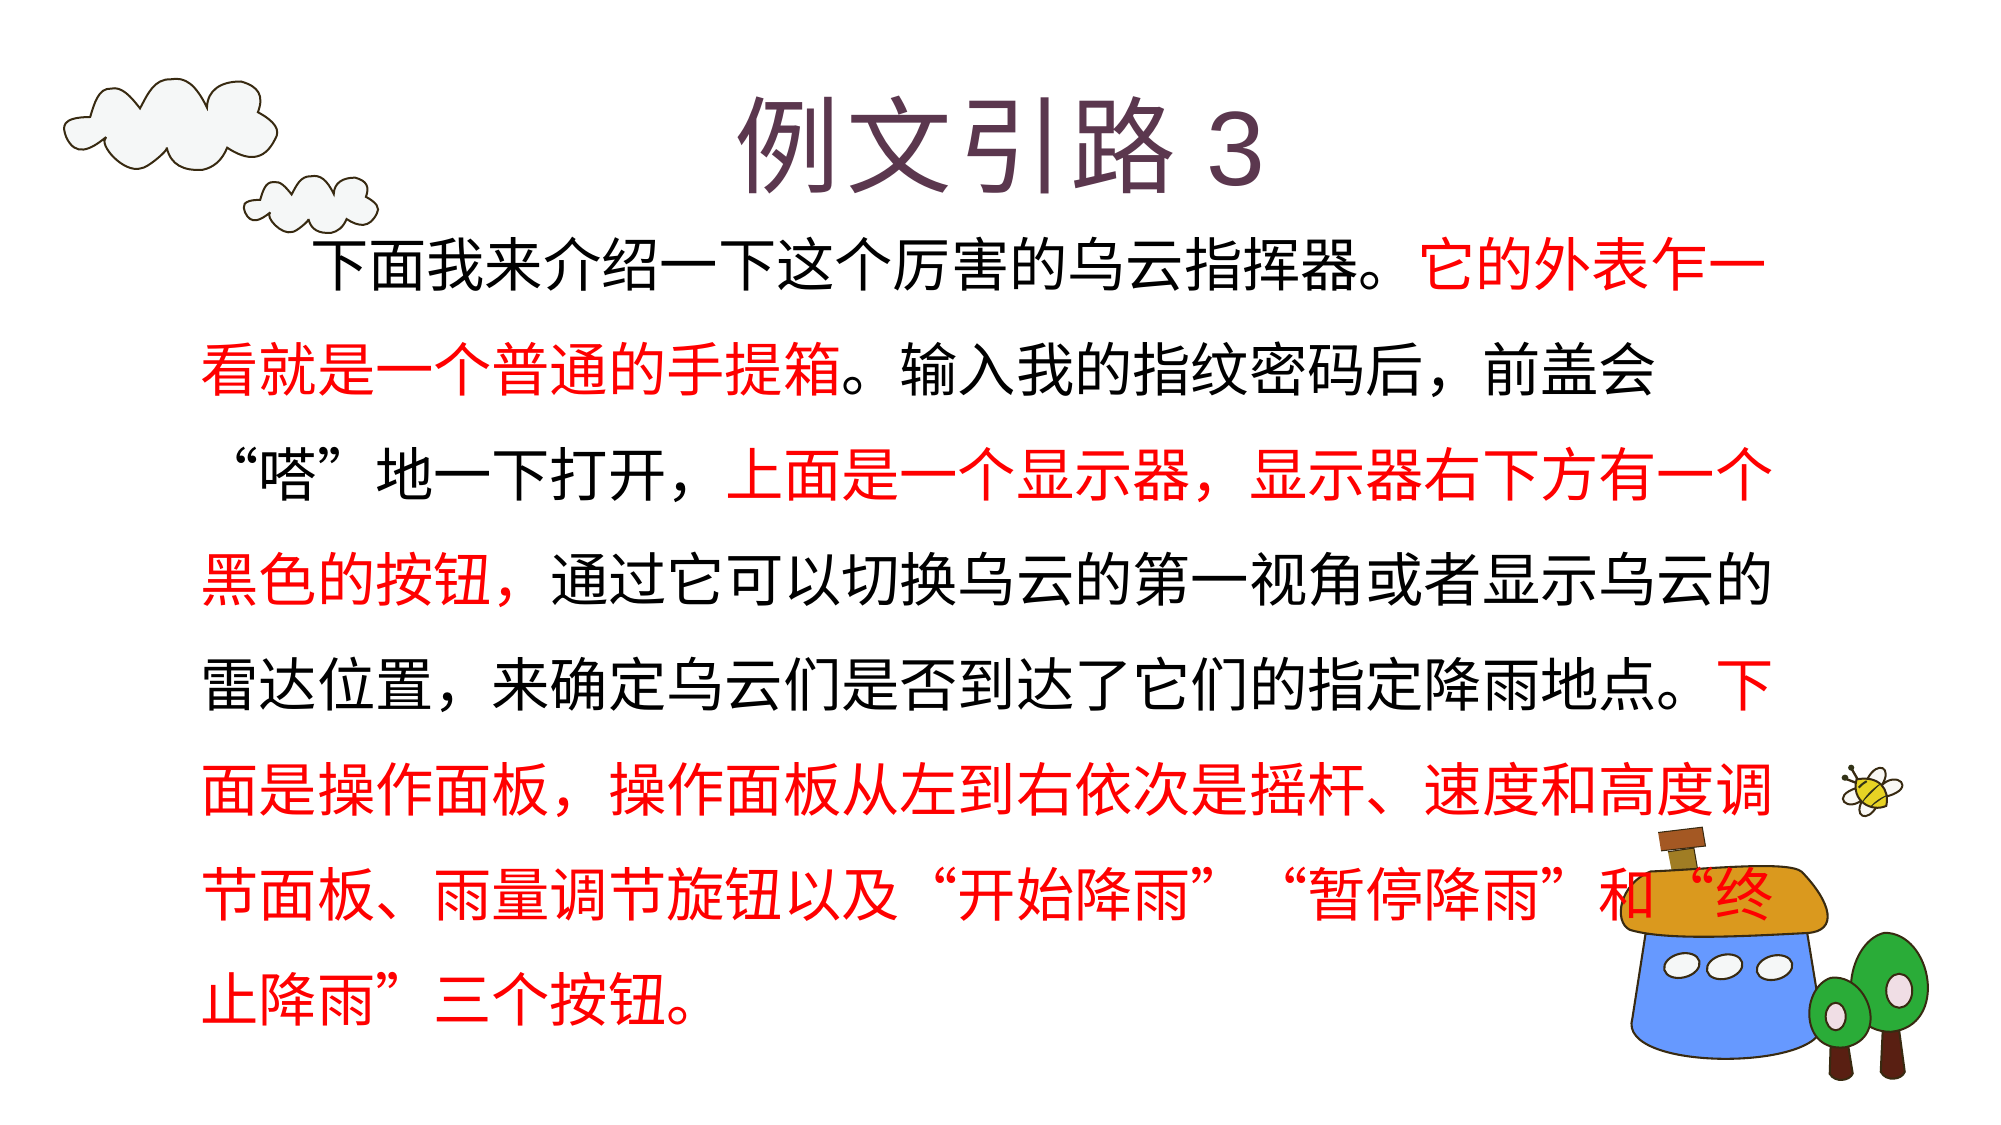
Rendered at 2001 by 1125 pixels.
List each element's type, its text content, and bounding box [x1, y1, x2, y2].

text_box 下面我来介绍一下这个厉害的乌云指挥器。它的外表乍一看就是一个普通的手提箱。输入我的指纹密码后，前盖会“嗒”地一下打开，上面是一个显示器，显示器右下方有一个黑色的按钮，通过它可以切换乌云的第一视角或者显示乌云的雷达位置，来确定乌云们是否到达了它们的指定降雨地点。下面是操作面板，操作面板从左到右依次是摇杆、速度和高度调节面板、雨量调节旋钮以及“开始降雨”“暂停降雨”和“终止降雨”三个按钮。 [185, 185, 1814, 1040]
text_box 例文引路3 [689, 72, 1311, 185]
